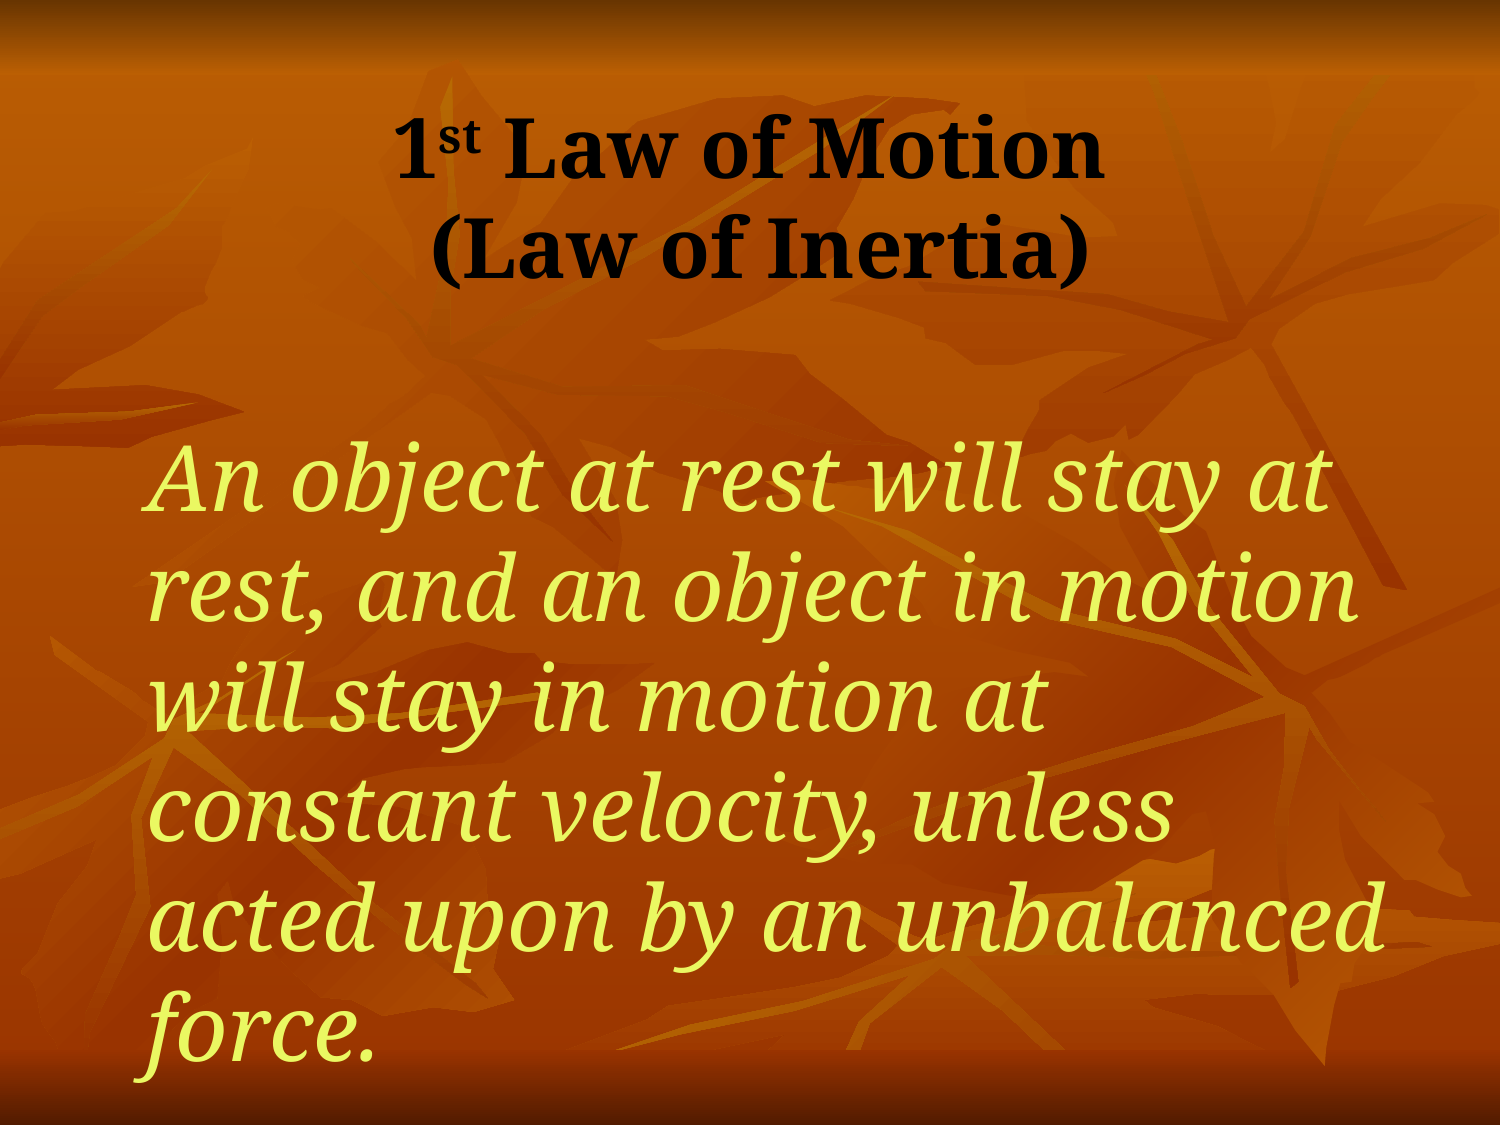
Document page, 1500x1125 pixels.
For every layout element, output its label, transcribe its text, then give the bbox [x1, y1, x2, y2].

list An object at rest will stay at rest, and an object in motion will stay in motion at constant velocity, unless acted upon by an unbalanced force. [74, 412, 1413, 1088]
title 1st Law of Motion (Law of Inertia) [74, 149, 1426, 340]
